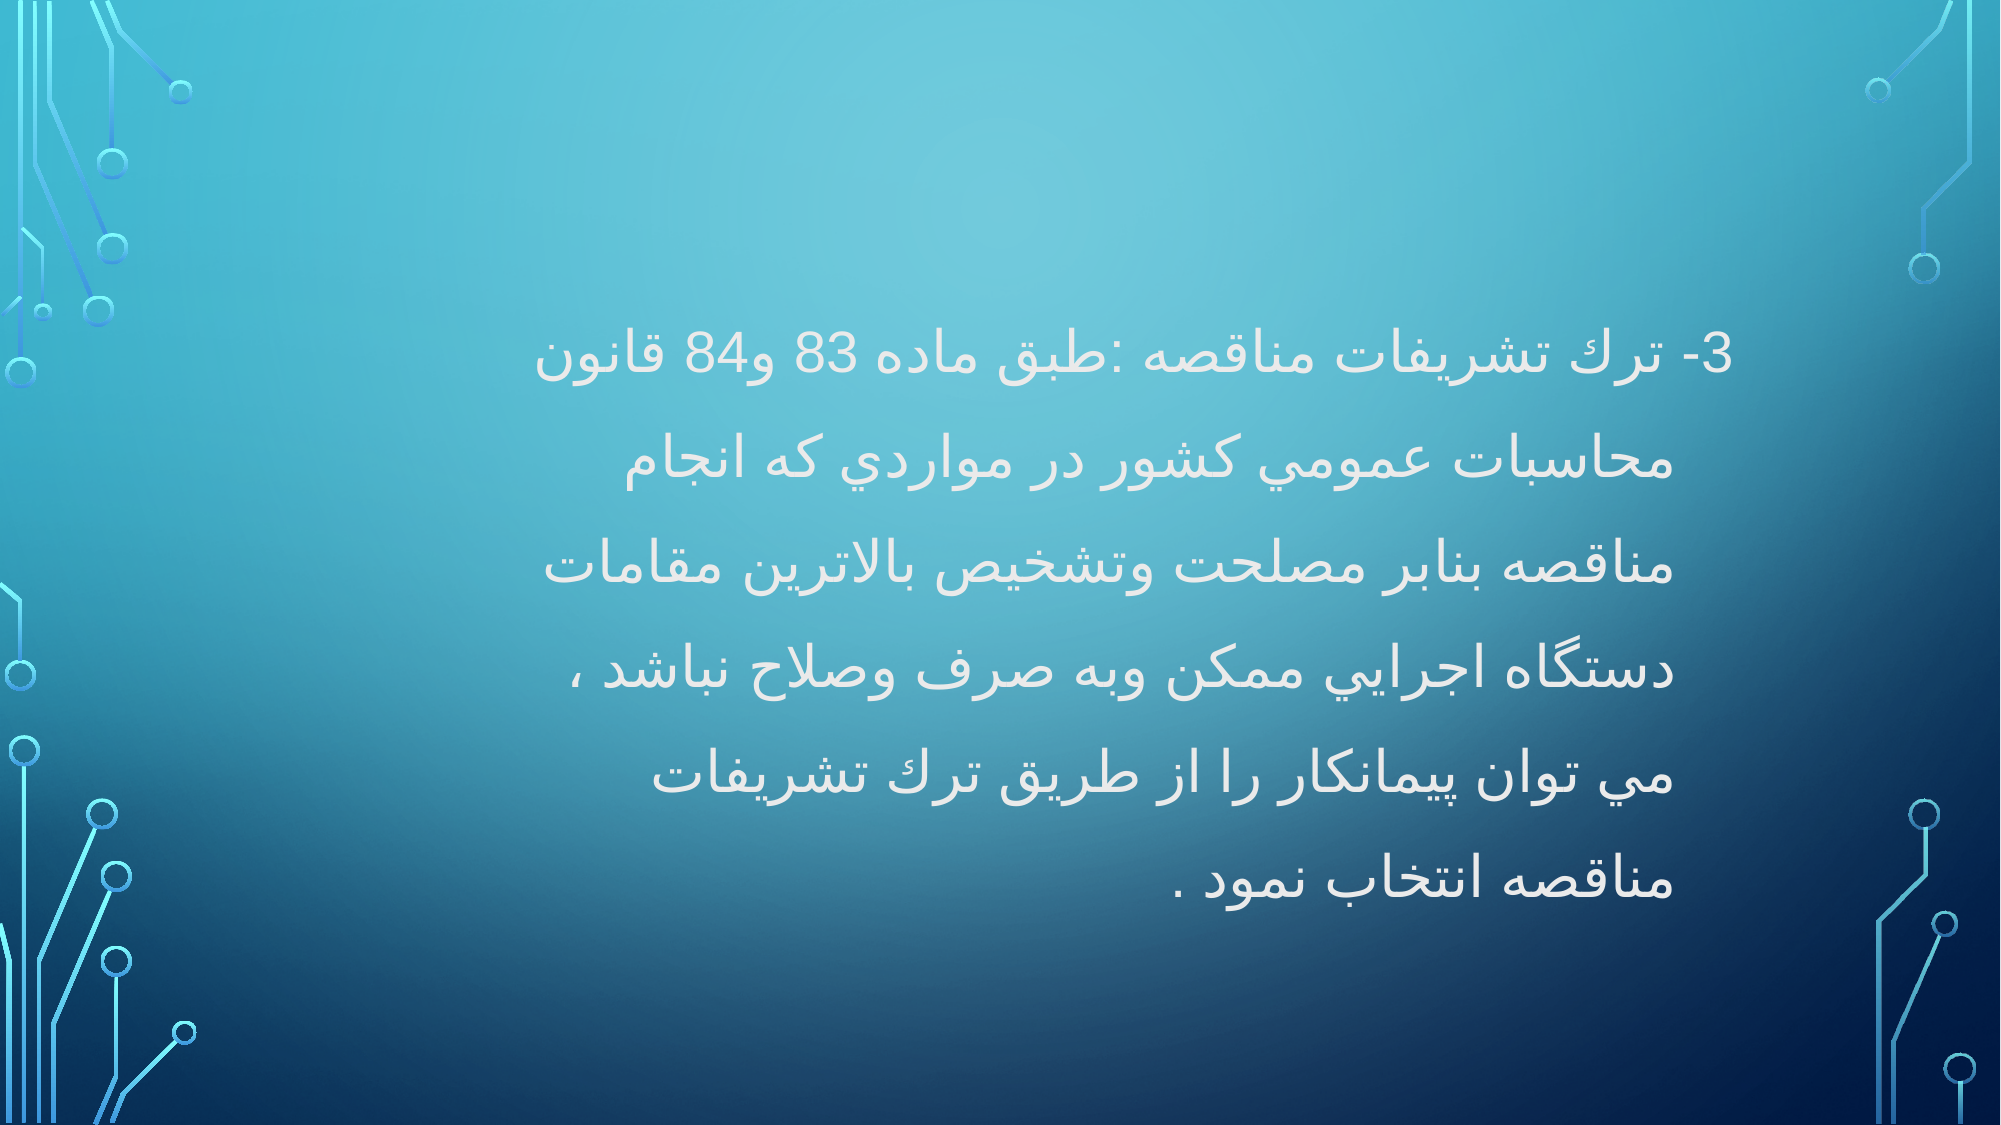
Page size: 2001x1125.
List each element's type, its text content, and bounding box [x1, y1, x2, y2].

text_box 3- ترك تشريفات مناقصه :طبق ماده 83 و84 قانون محاسبات عمومي كشور در مواردي كه انجام مناقصه بنابر مصلحت وتشخيص بالاترين مقامات دستگاه اجرايي ممكن وبه صرف وصلاح نباشد ، مي توان پيمانكار را از طريق ترك تشريفات مناقصه انتخاب نمود . [500, 272, 1749, 917]
